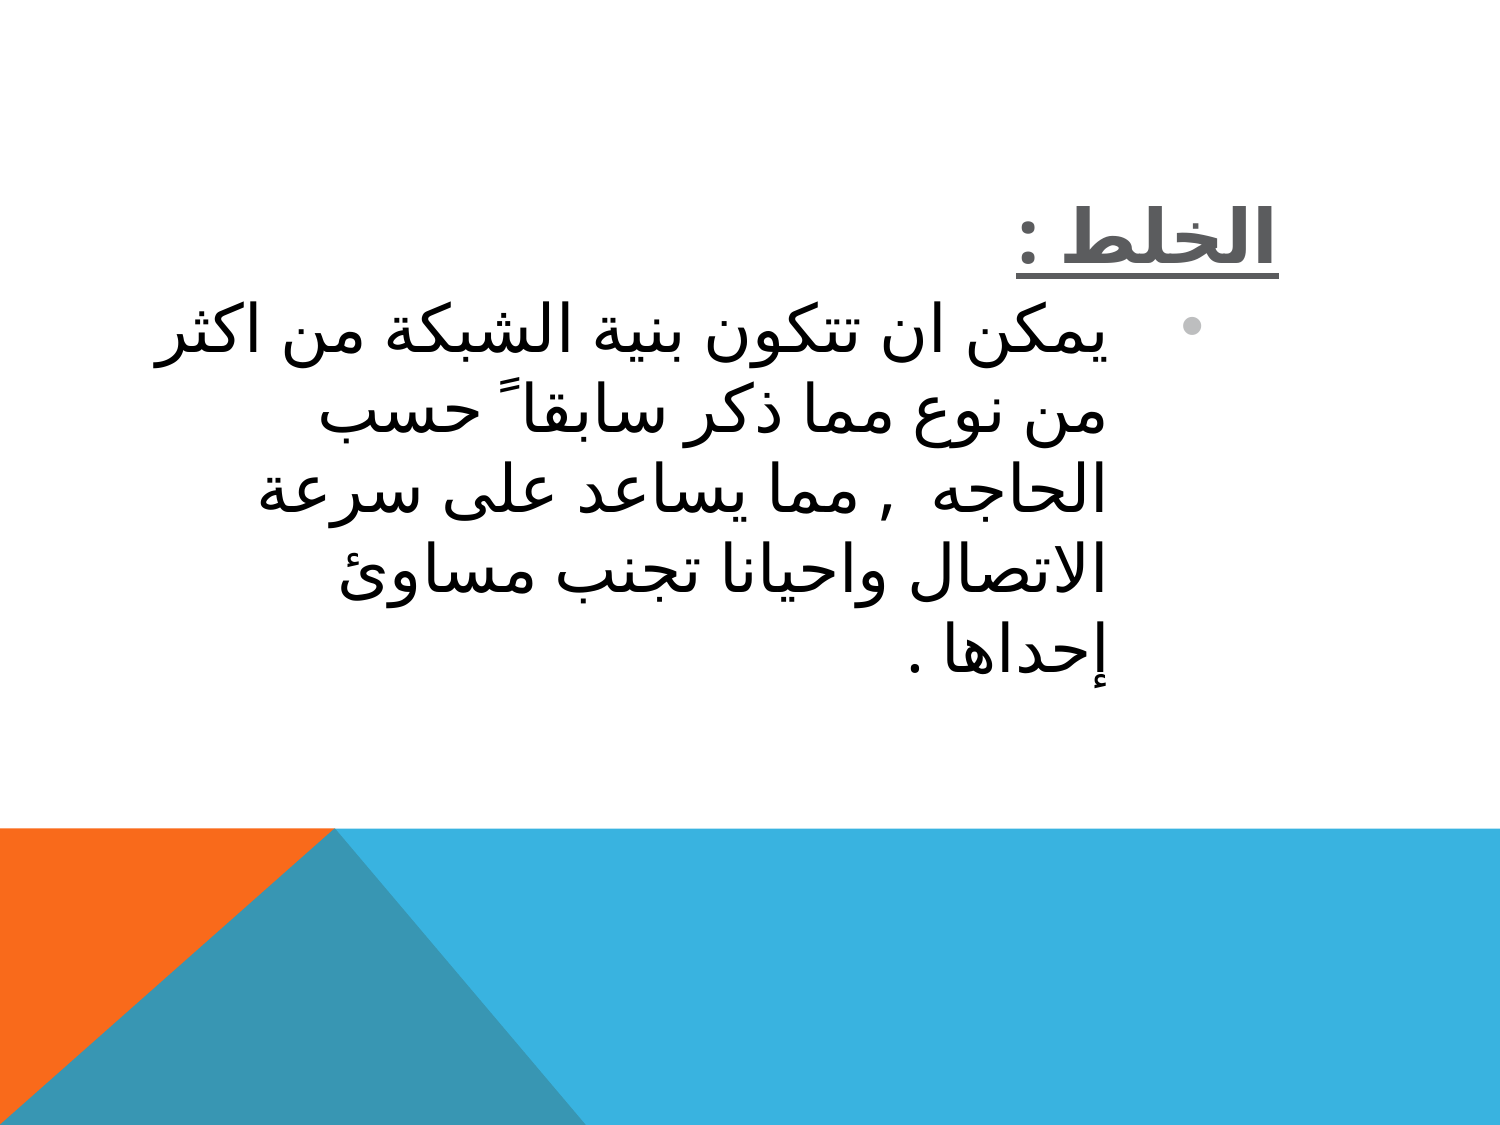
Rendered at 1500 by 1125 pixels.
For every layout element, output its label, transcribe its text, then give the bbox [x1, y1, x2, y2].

list الخلط : يمكن ان تتكون بنية الشبكة من اكثر من نوع مما ذكر سابقا ً حسب الحاجه , مما يساعد على سرعة الاتصال واحيانا تجنب مساوئ إحداها . [135, 180, 1369, 768]
